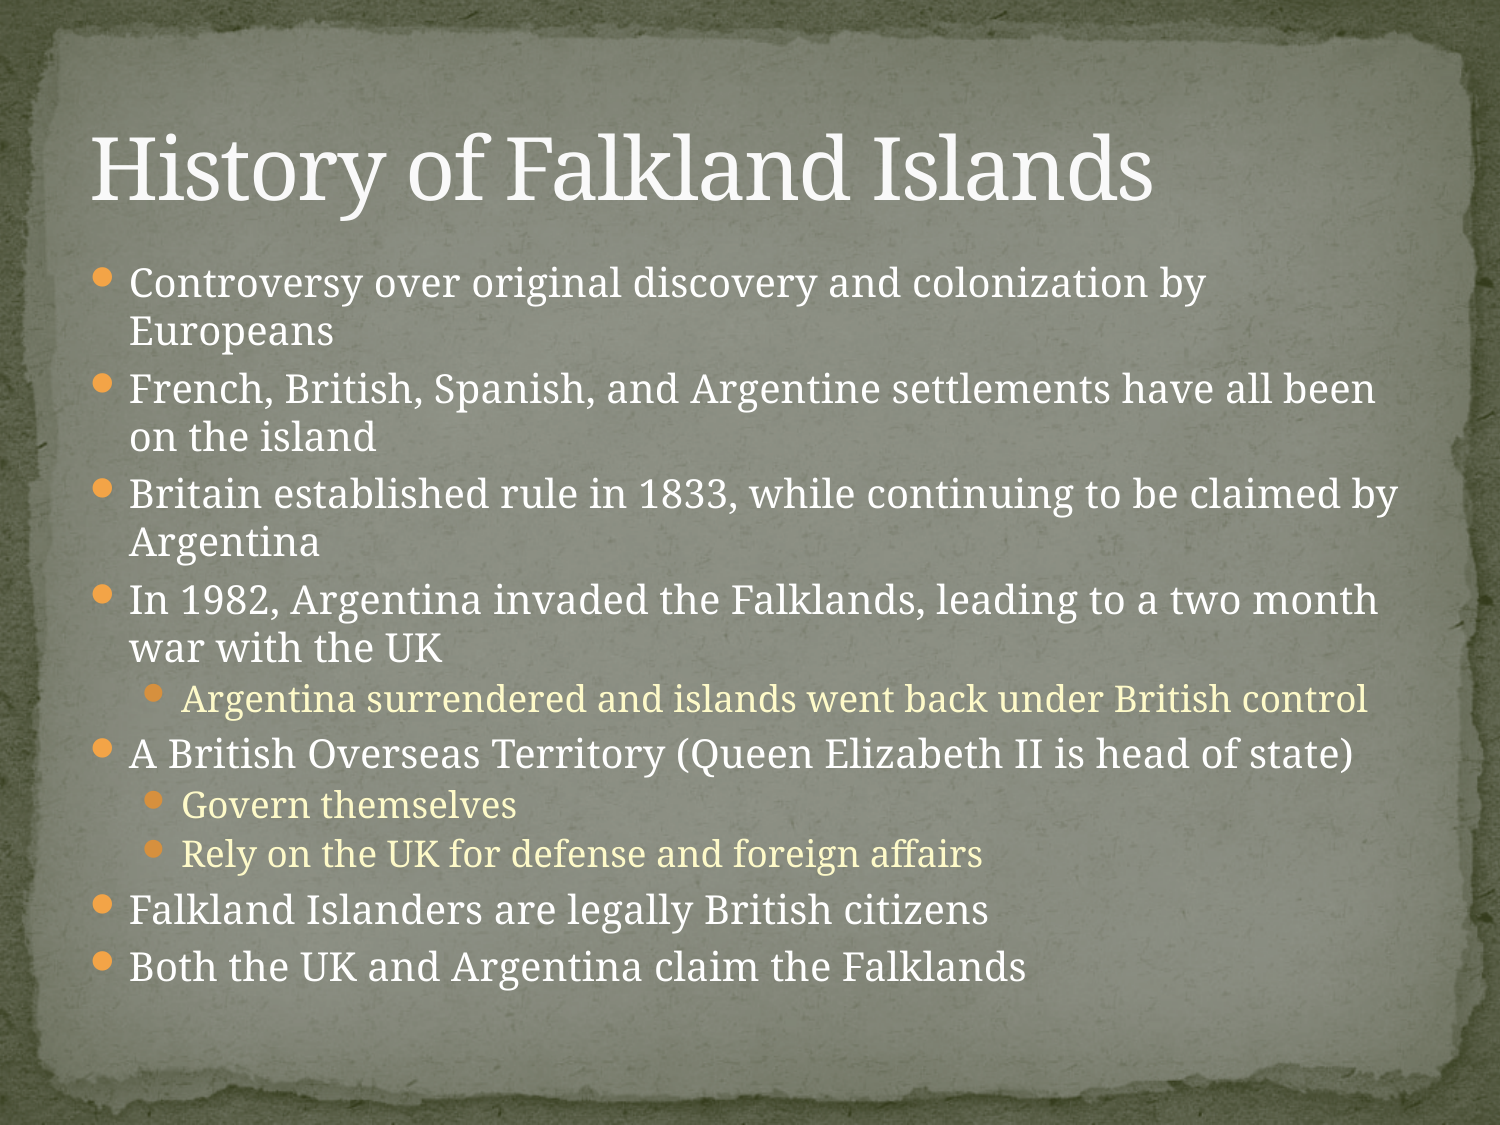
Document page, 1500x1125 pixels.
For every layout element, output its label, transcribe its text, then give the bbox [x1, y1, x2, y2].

title History of Falkland Islands [74, 24, 1425, 225]
list Controversy over original discovery and colonization by Europeans French, British, Spanish, and Argentine settlements have all been on the island Britain established rule in 1833, while continuing to be claimed by Argentina In 1982, Argentina invaded the Falklands, leading to a two month war with the UK Argentina surrendered and islands went back under British control A British Overseas Territory (Queen Elizabeth II is head of state) Govern themselves Rely on the UK for defense and foreign affairs Falkland Islanders are legally British citizens Both the UK and Argentina claim the Falklands [75, 249, 1425, 1000]
